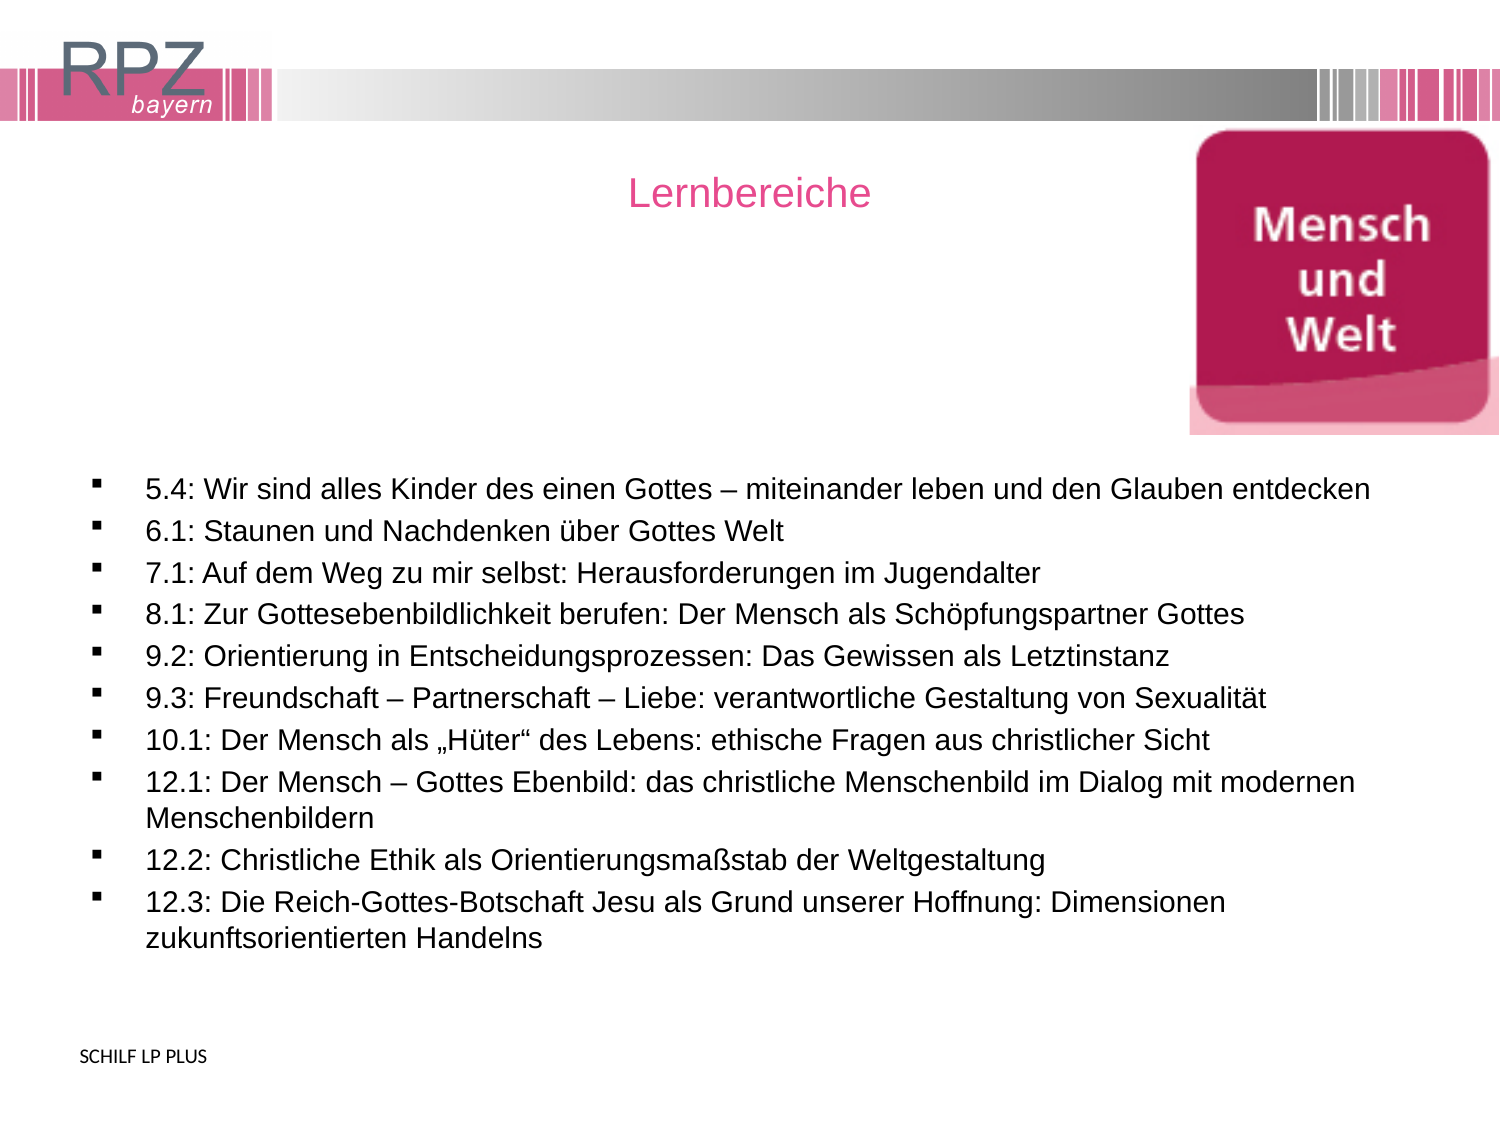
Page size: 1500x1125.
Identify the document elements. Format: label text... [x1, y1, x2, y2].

picture [1319, 69, 1379, 121]
picture [1443, 69, 1500, 121]
picture [1189, 125, 1500, 435]
picture [0, 31, 272, 121]
title Lernbereiche [75, 149, 1184, 233]
picture [1380, 69, 1439, 121]
list 5.4: Wir sind alles Kinder des einen Gottes – miteinander leben und den Glauben entdecken 6.1: Staunen und Nachdenken über Gottes Welt 7.1: Auf dem Weg zu mir selbst: Herausforderungen im Jugendalter 8.1: Zur Gottesebenbildlichkeit berufen: Der Mensch als Schöpfungspartner Gottes 9.2: Orientierung in Entscheidungsprozessen: Das Gewissen als Letztinstanz 9.3: Freundschaft – Partnerschaft – Liebe: verantwortliche Gestaltung von Sexualität 10.1: Der Mensch als „Hüter“ des Lebens: ethische Fragen aus christlicher Sicht 12.1: Der Mensch – Gottes Ebenbild: das christliche Menschenbild im Dialog mit modernen Menschenbildern 12.2: Christliche Ethik als Orientierungsmaßstab der Weltgestaltung 12.3: Die Reich-Gottes-Botschaft Jesu als Grund unserer Hoffnung: Dimensionen zukunftsorientierten Handelns [75, 262, 1425, 1005]
